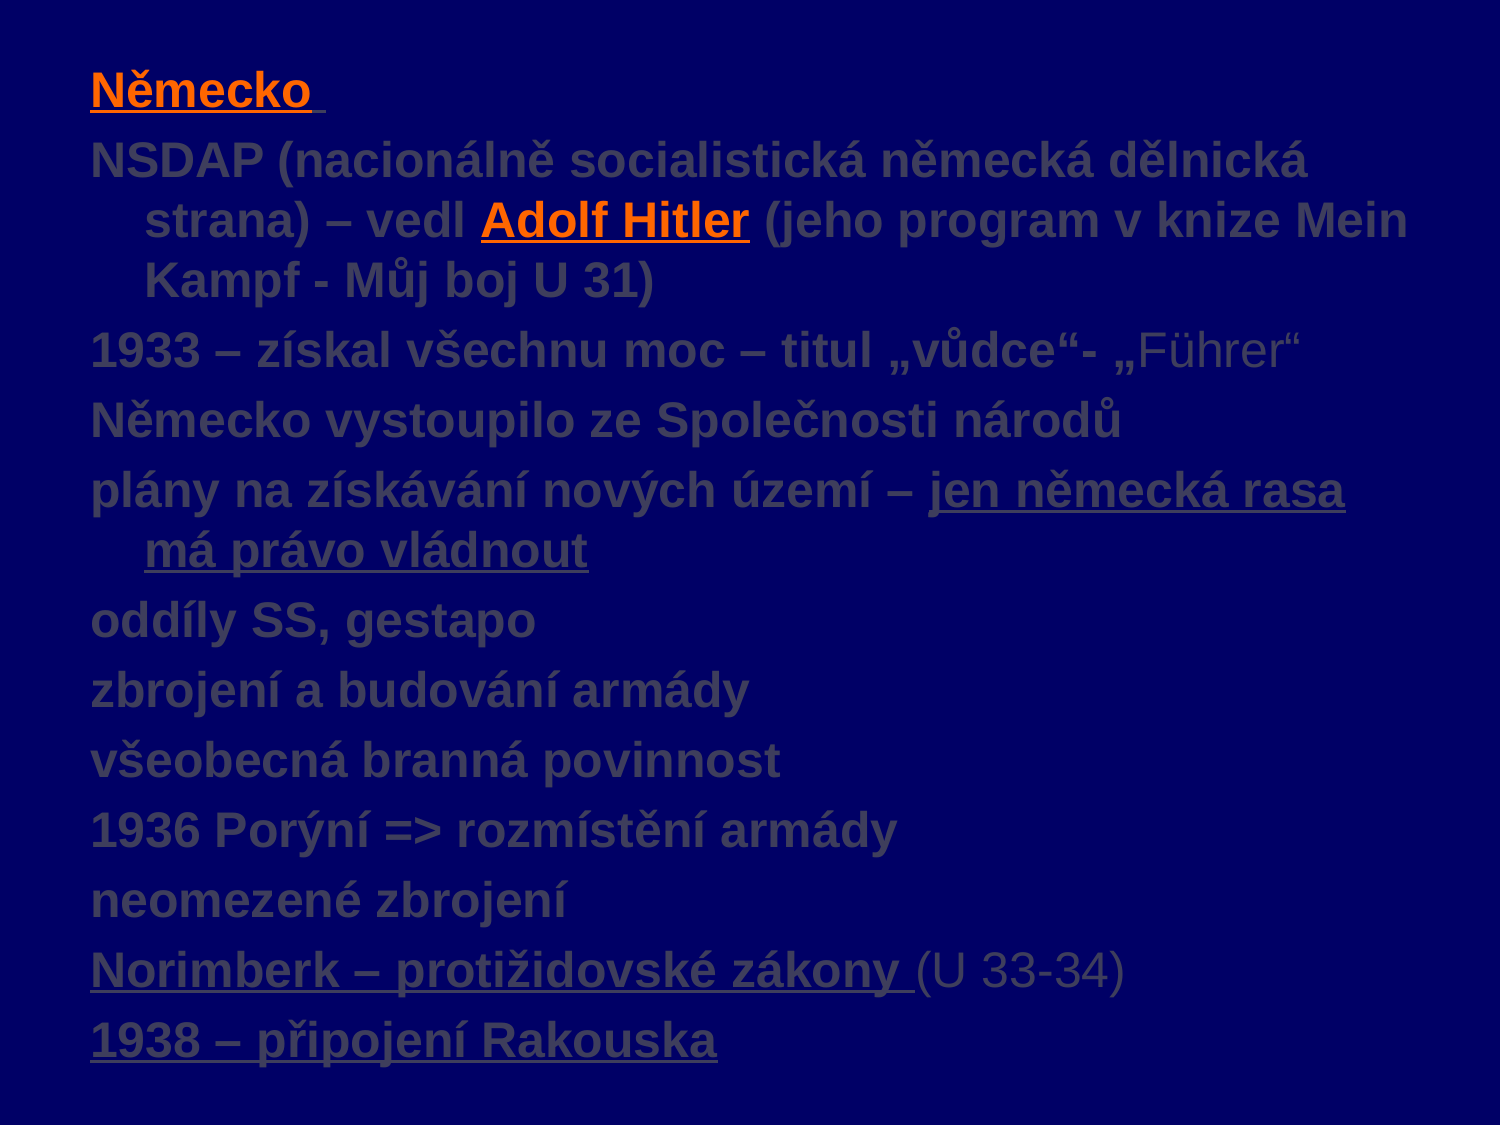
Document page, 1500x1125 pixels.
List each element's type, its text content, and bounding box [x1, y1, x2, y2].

list Německo NSDAP (nacionálně socialistická německá dělnická strana) – vedl Adolf Hitler (jeho program v knize Mein Kampf - Můj boj U 31) 1933 – získal všechnu moc – titul „vůdce“- „Führer“ Německo vystoupilo ze Společnosti národů plány na získávání nových území – jen německá rasa má právo vládnout oddíly SS, gestapo zbrojení a budování armády všeobecná branná povinnost 1936 Porýní => rozmístění armády neomezené zbrojení Norimberk – protižidovské zákony (U 33-34) 1938 – připojení Rakouska [75, 50, 1425, 1075]
